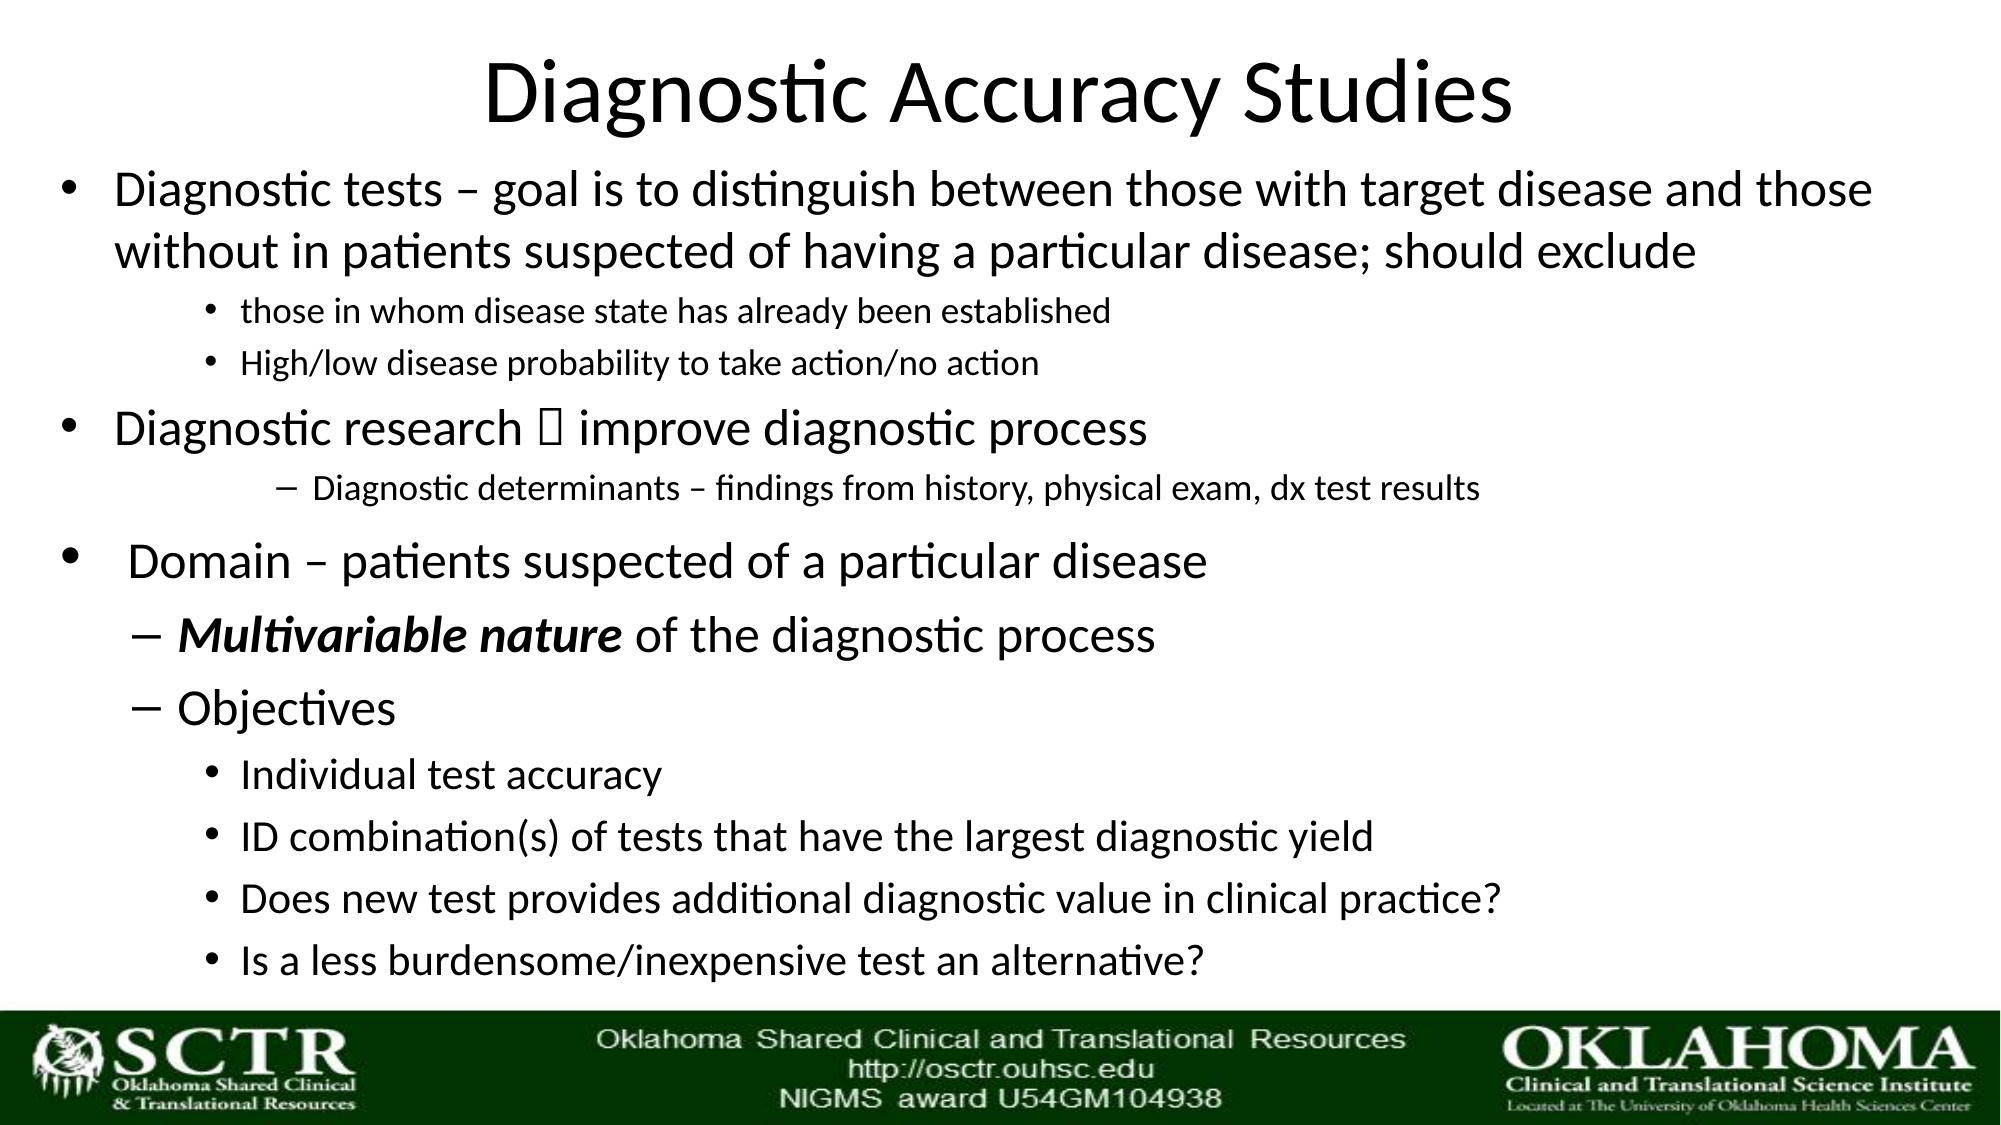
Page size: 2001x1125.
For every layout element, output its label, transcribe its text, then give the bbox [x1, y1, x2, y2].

list Diagnostic tests – goal is to distinguish between those with target disease and those without in patients suspected of having a particular disease; should exclude those in whom disease state has already been established High/low disease probability to take action/no action Diagnostic research  improve diagnostic process Diagnostic determinants – findings from history, physical exam, dx test results Domain – patients suspected of a particular disease Multivariable nature of the diagnostic process Objectives Individual test accuracy ID combination(s) of tests that have the largest diagnostic yield Does new test provides additional diagnostic value in clinical practice? Is a less burdensome/inexpensive test an alternative? [45, 147, 1952, 994]
picture [0, 0, 2001, 1125]
title Diagnostic Accuracy Studies [99, 0, 1900, 147]
